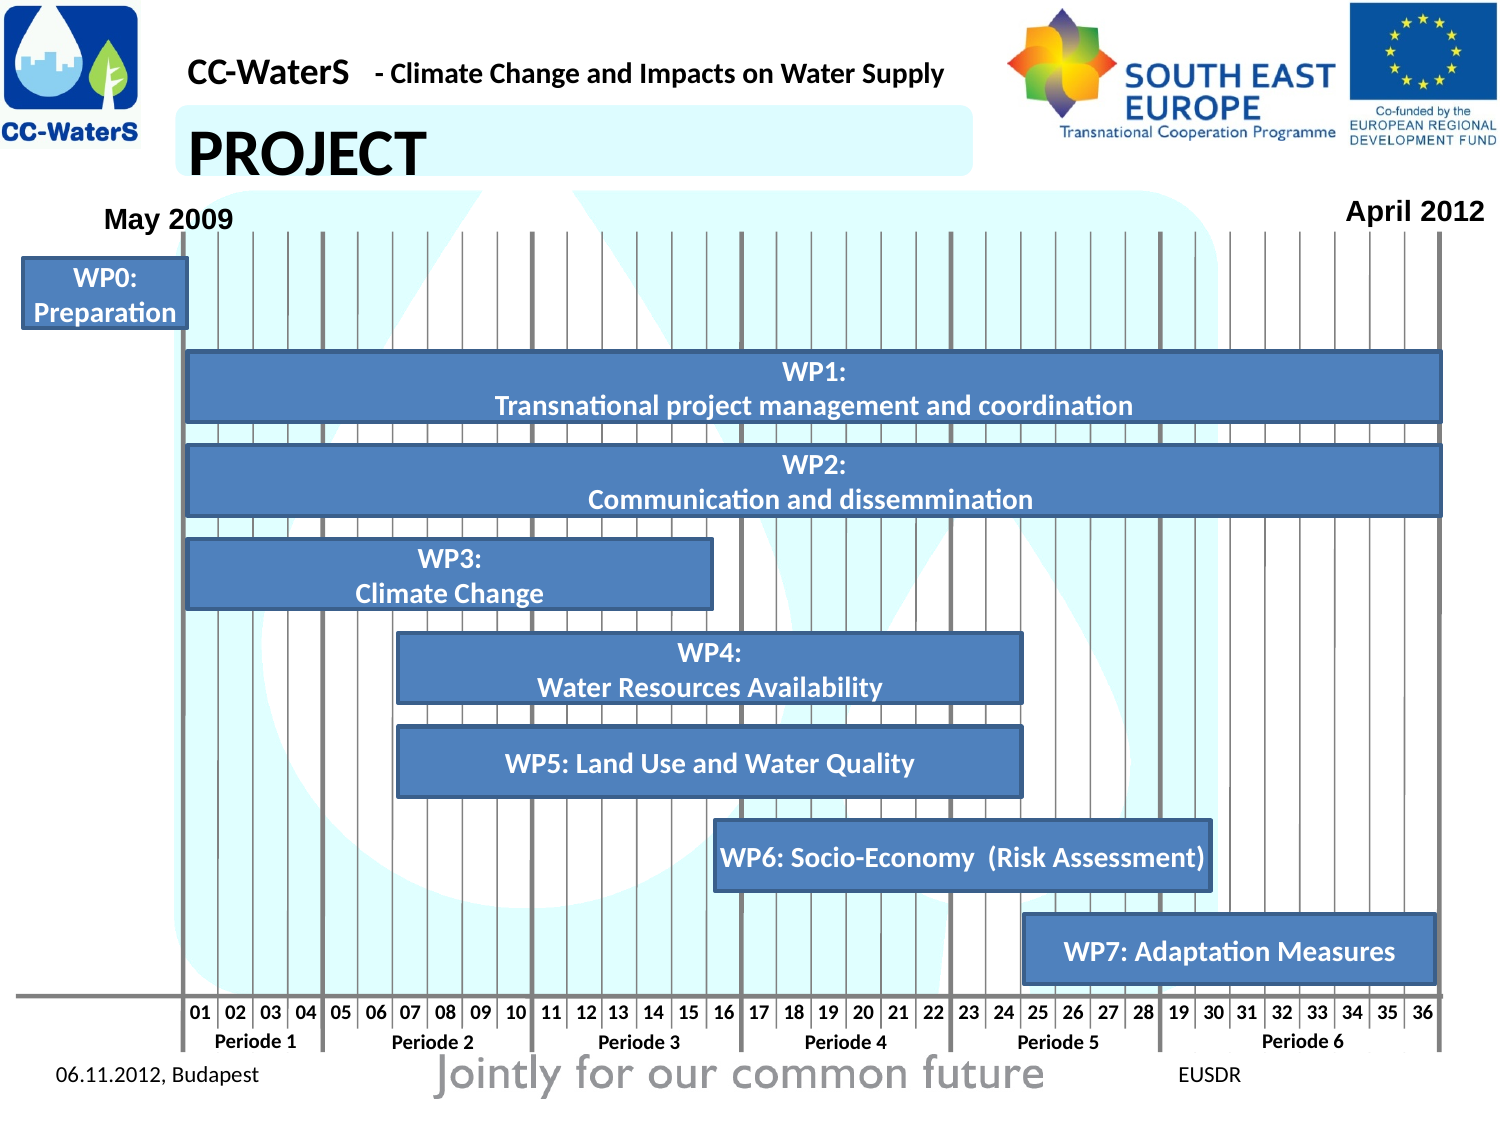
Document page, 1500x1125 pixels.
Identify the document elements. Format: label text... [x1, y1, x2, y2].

picture [1347, 0, 1500, 148]
picture [0, 0, 141, 149]
picture [433, 1054, 729, 1099]
text_box PROJECT [173, 101, 443, 197]
picture [1007, 8, 1336, 141]
picture [730, 1054, 1043, 1099]
text_box April 2012 [1330, 184, 1500, 235]
text_box WP0: Preparation [21, 256, 177, 330]
text_box May 2009 [88, 192, 249, 243]
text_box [182, 231, 1441, 1054]
